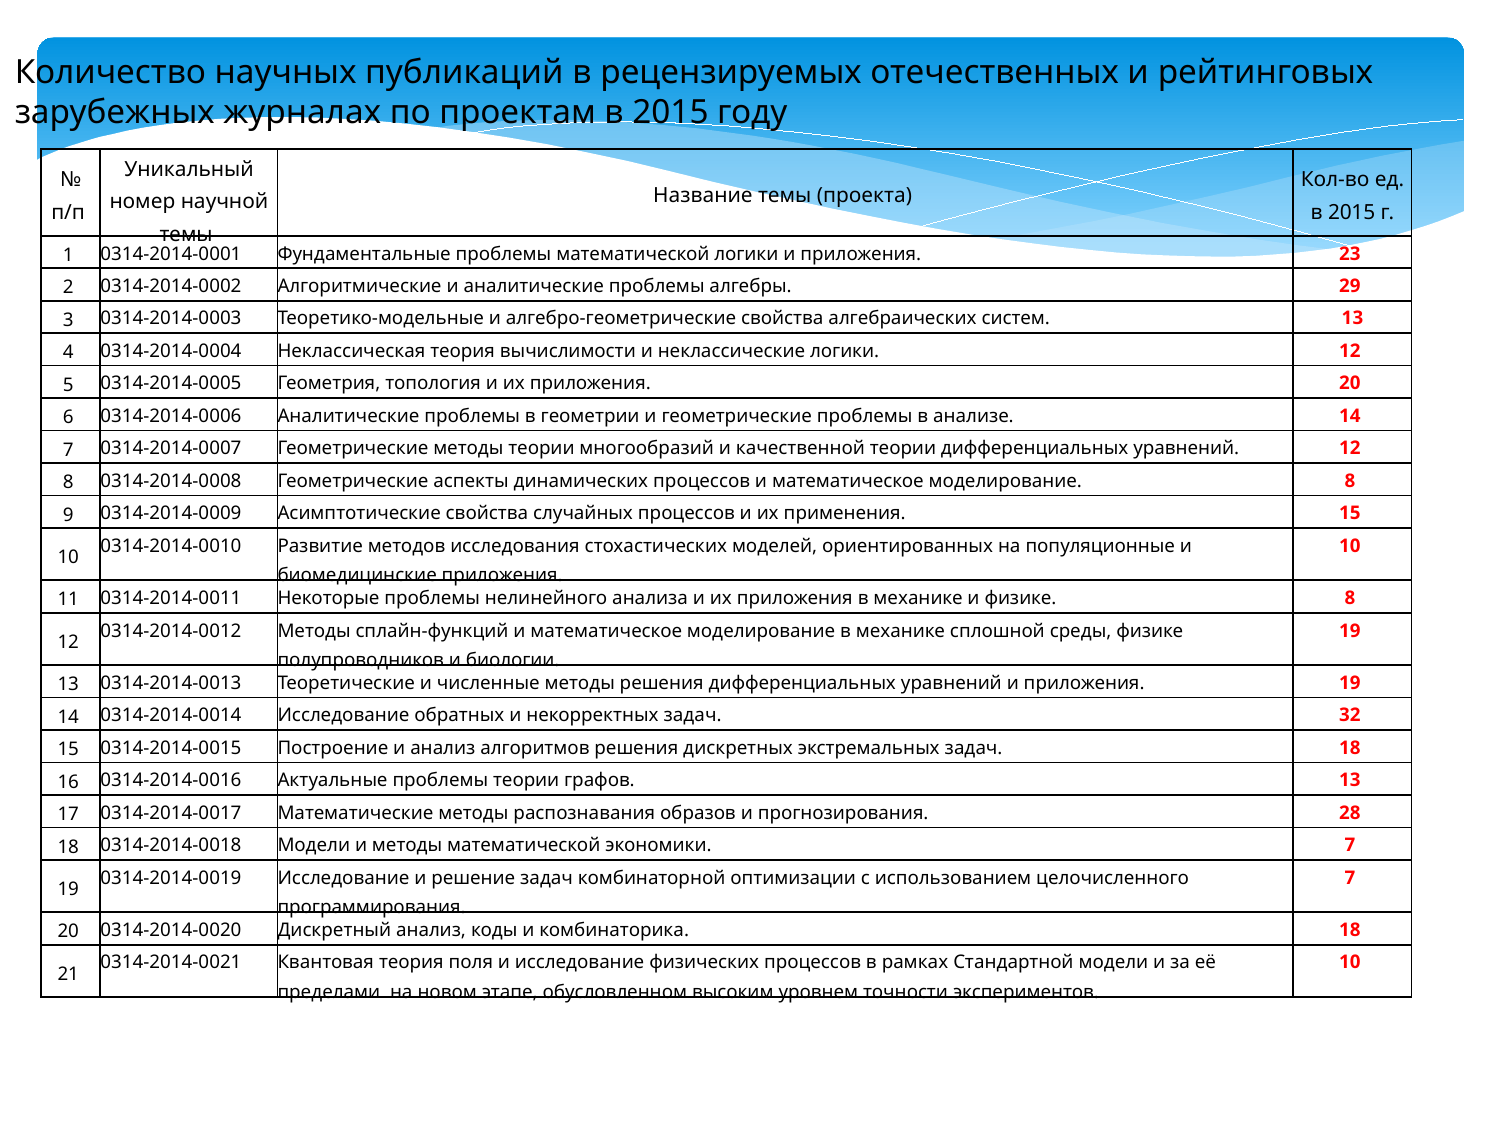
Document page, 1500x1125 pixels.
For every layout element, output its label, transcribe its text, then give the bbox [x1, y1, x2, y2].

table_cell 10 [1294, 946, 1411, 996]
table_cell 10 [1294, 529, 1411, 579]
table_cell 9 [42, 496, 99, 527]
table_cell 23 [1294, 237, 1411, 267]
table_cell 12 [42, 614, 99, 664]
table_cell Развитие методов исследования стохастических моделей, ориентированных на популяционные и биомедицинские приложения. [278, 529, 1292, 579]
table_cell 3 [42, 302, 99, 332]
table_cell Построение и анализ алгоритмов решения дискретных экстремальных задач. [278, 731, 1292, 762]
table_cell Некоторые проблемы нелинейного анализа и их приложения в механике и физике. [278, 581, 1292, 612]
table_cell 10 [42, 529, 99, 579]
table_cell Исследование и решение задач комбинаторной оптимизации с использованием целочисленного программирования. [278, 861, 1292, 911]
table_cell 7 [1294, 828, 1411, 859]
table_header Уникальный номер научной темы [101, 150, 277, 235]
table_cell Теоретические и численные методы решения дифференциальных уравнений и приложения. [278, 666, 1292, 697]
table_cell 11 [42, 581, 99, 612]
table_cell Дискретный анализ, коды и комбинаторика. [278, 913, 1292, 944]
table_cell 28 [1294, 796, 1411, 827]
table_cell 0314-2014-0019 [101, 861, 277, 911]
table_header № п/п [42, 150, 99, 235]
table_cell 15 [42, 731, 99, 762]
table_cell 6 [42, 399, 99, 430]
table_cell 8 [1294, 464, 1411, 495]
table_cell 13 [42, 666, 99, 697]
table_cell Актуальные проблемы теории графов. [278, 763, 1292, 794]
table_cell Асимптотические свойства случайных процессов и их применения. [278, 496, 1292, 527]
text_box Количество научных публикаций в рецензируемых отечественных и рейтинговых зарубежных журналах по проектам в 2015 году [0, 42, 1500, 138]
table_cell Геометрия, топология и их приложения. [278, 366, 1292, 397]
table_cell Неклассическая теория вычислимости и неклассические логики. [278, 334, 1292, 365]
table_cell 0314-2014-0010 [101, 529, 277, 579]
table_cell Модели и методы математической экономики. [278, 828, 1292, 859]
table_cell 16 [42, 763, 99, 794]
table_cell 32 [1294, 698, 1411, 729]
table_cell 0314-2014-0017 [101, 796, 277, 827]
table_cell 0314-2014-0016 [101, 763, 277, 794]
table_cell 0314-2014-0012 [101, 614, 277, 664]
table_cell 0314-2014-0004 [101, 334, 277, 365]
table_cell 0314-2014-0003 [101, 302, 277, 332]
table_cell 18 [1294, 731, 1411, 762]
table_cell 0314-2014-0021 [101, 946, 277, 996]
table_cell 0314-2014-0007 [101, 431, 277, 462]
table_cell 0314-2014-0011 [101, 581, 277, 612]
table_cell 17 [42, 796, 99, 827]
table_cell Фундаментальные проблемы математической логики и приложения. [278, 237, 1292, 267]
table_cell 19 [1294, 666, 1411, 697]
table_cell 29 [1294, 269, 1411, 300]
table_cell 20 [42, 913, 99, 944]
table_cell 0314-2014-0006 [101, 399, 277, 430]
table_cell 0314-2014-0002 [101, 269, 277, 300]
table_cell 0314-2014-0005 [101, 366, 277, 397]
table_header Кол-во ед. в 2015 г. [1294, 150, 1411, 235]
table_cell 15 [1294, 496, 1411, 527]
table_cell 20 [1294, 366, 1411, 397]
table_cell 13 [1294, 302, 1411, 332]
table_cell 21 [42, 946, 99, 996]
table_cell 0314-2014-0014 [101, 698, 277, 729]
table_cell 18 [1294, 913, 1411, 944]
table_cell Исследование обратных и некорректных задач. [278, 698, 1292, 729]
table_cell 0314-2014-0020 [101, 913, 277, 944]
table_cell Алгоритмические и аналитические проблемы алгебры. [278, 269, 1292, 300]
table_cell Квантовая теория поля и исследование физических процессов в рамках Стандартной модели и за её пределами на новом этапе, обусловленном высоким уровнем точности экспериментов. [278, 946, 1292, 996]
table_cell 19 [1294, 614, 1411, 664]
table_cell 8 [1294, 581, 1411, 612]
table_cell 7 [1294, 861, 1411, 911]
table_cell Теоретико-модельные и алгебро-геометрические свойства алгебраических систем. [278, 302, 1292, 332]
table_cell 4 [42, 334, 99, 365]
table_cell 18 [42, 828, 99, 859]
table_cell 13 [1294, 763, 1411, 794]
table_cell 0314-2014-0009 [101, 496, 277, 527]
table_cell 12 [1294, 431, 1411, 462]
table_cell 14 [1294, 399, 1411, 430]
table_cell 0314-2014-0015 [101, 731, 277, 762]
table_cell Геометрические аспекты динамических процессов и математическое моделирование. [278, 464, 1292, 495]
table_header Название темы (проекта) [278, 150, 1292, 235]
table_cell 0314-2014-0018 [101, 828, 277, 859]
table_cell 5 [42, 366, 99, 397]
table_cell 19 [42, 861, 99, 911]
table_cell 12 [1294, 334, 1411, 365]
table_cell 2 [42, 269, 99, 300]
table_cell 0314-2014-0008 [101, 464, 277, 495]
table_cell 0314-2014-0013 [101, 666, 277, 697]
table_cell Математические методы распознавания образов и прогнозирования. [278, 796, 1292, 827]
table_cell 8 [42, 464, 99, 495]
table_cell 1 [42, 237, 99, 267]
table_cell Геометрические методы теории многообразий и качественной теории дифференциальных уравнений. [278, 431, 1292, 462]
table_cell 14 [42, 698, 99, 729]
table_cell 0314-2014-0001 [101, 237, 277, 267]
table_cell Аналитические проблемы в геометрии и геометрические проблемы в анализе. [278, 399, 1292, 430]
table_cell 7 [42, 431, 99, 462]
table_cell Методы сплайн-функций и математическое моделирование в механике сплошной среды, физике полупроводников и биологии. [278, 614, 1292, 664]
